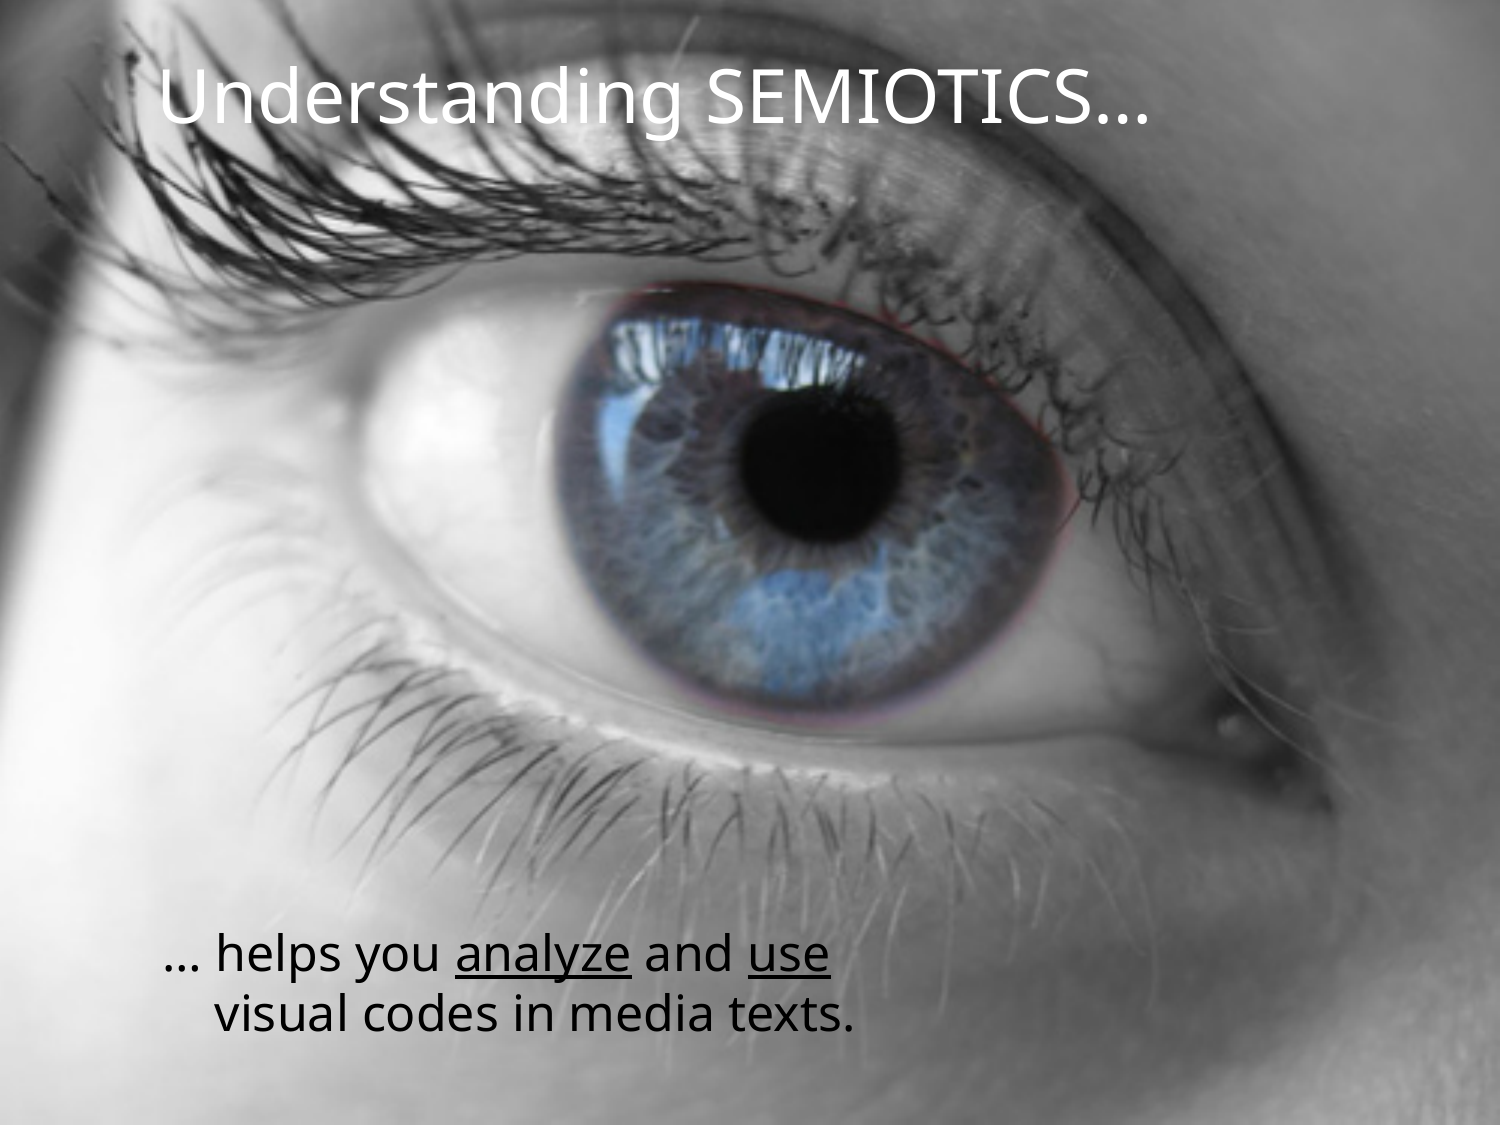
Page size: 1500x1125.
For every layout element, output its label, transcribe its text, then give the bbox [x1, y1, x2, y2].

picture [0, 0, 1500, 1125]
title Understanding SEMIOTICS… [17, 0, 1293, 188]
list … helps you analyze and use visual codes in media texts. [147, 834, 1423, 964]
